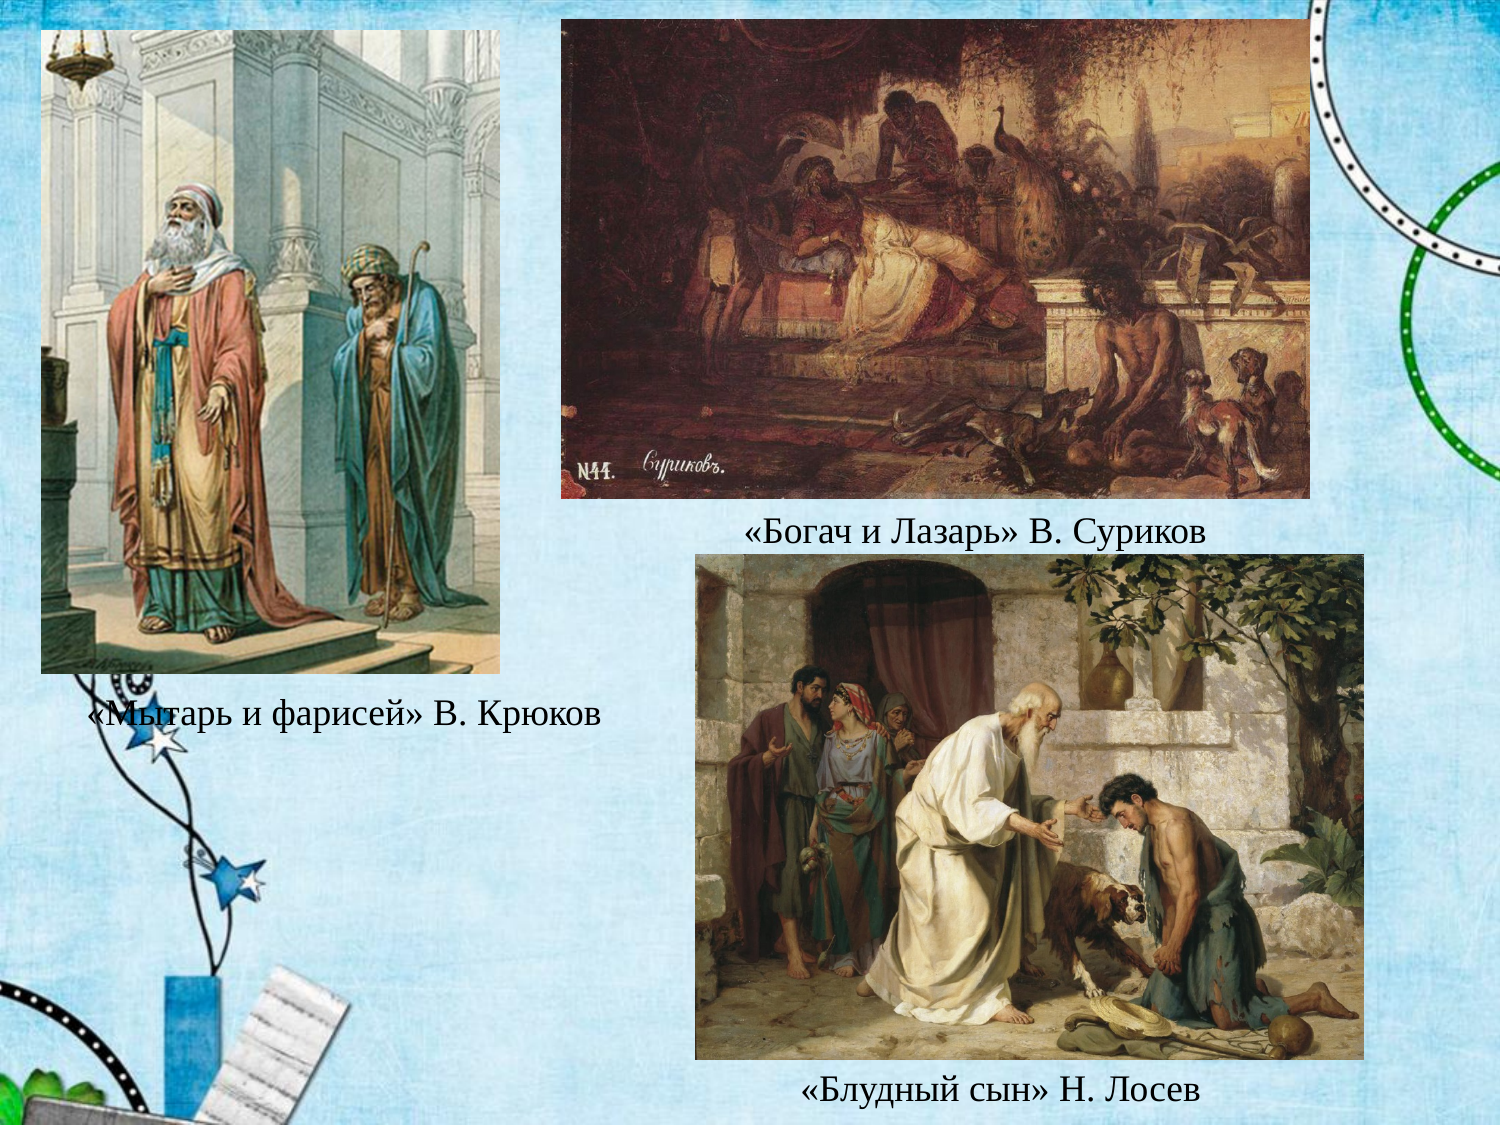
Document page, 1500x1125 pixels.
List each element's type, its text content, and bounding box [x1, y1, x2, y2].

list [40, 30, 500, 675]
text_box «Мытарь и фарисей» В. Крюков [71, 680, 618, 741]
text_box «Блудный сын» Н. Лосев [785, 1069, 1217, 1117]
text_box «Богач и Лазарь» В. Суриков [728, 507, 1222, 553]
picture [0, 0, 1500, 1125]
